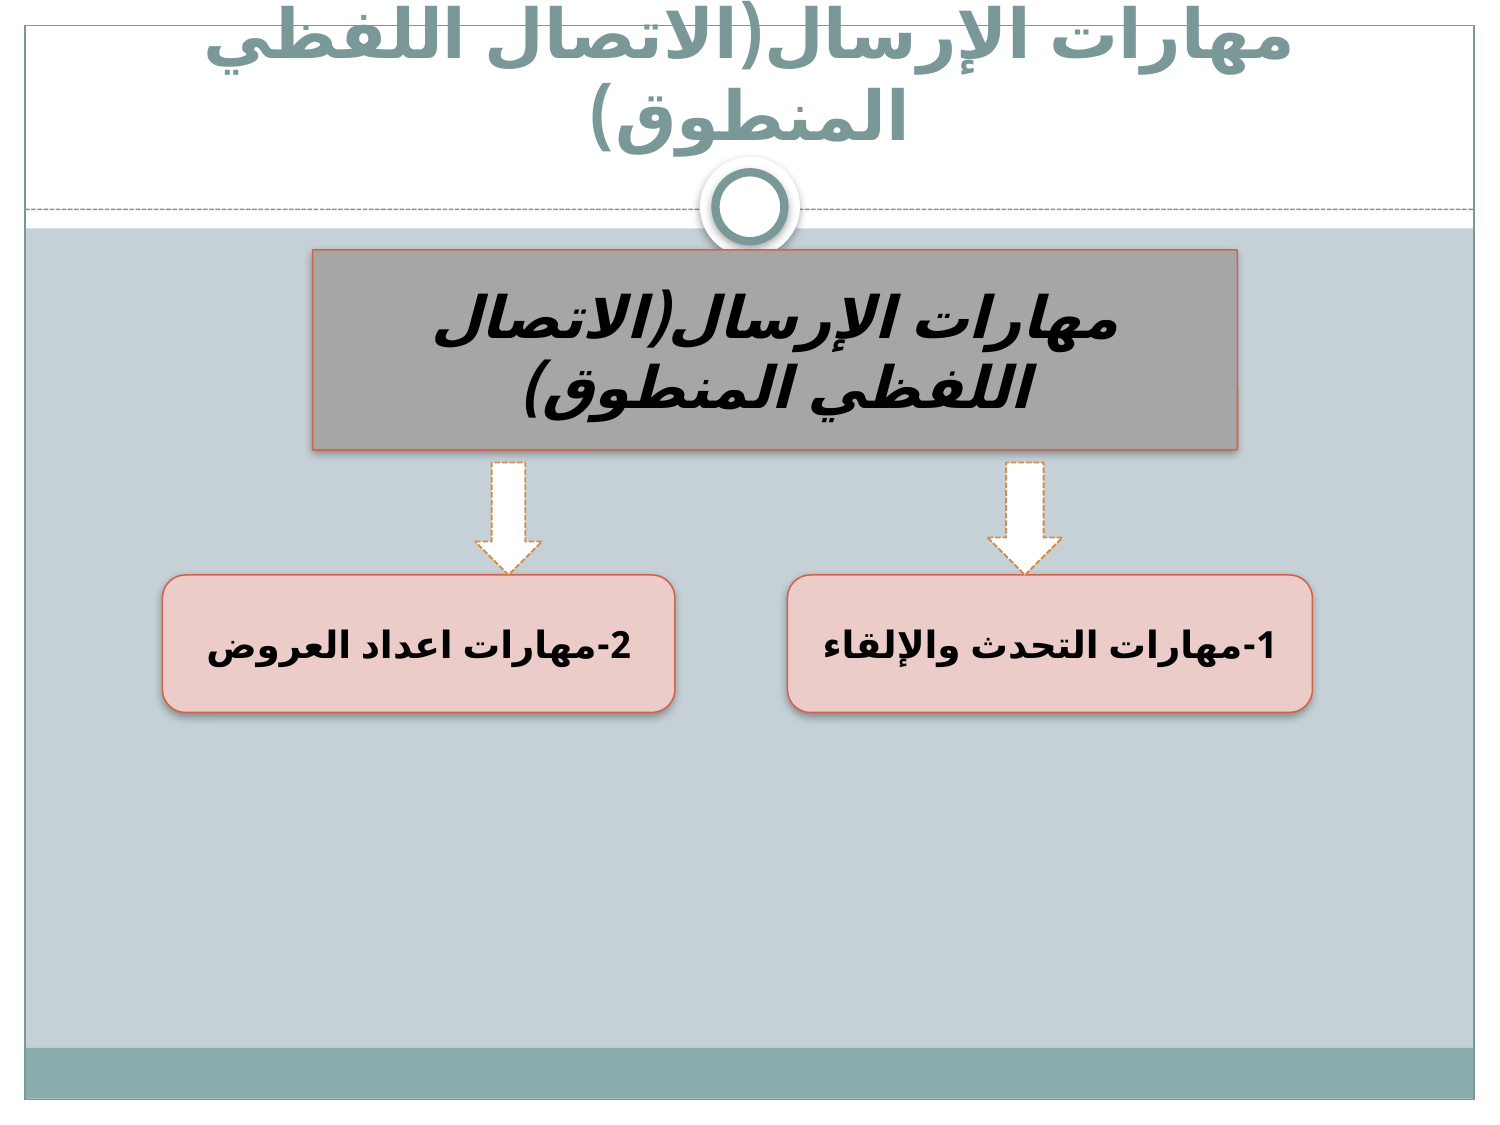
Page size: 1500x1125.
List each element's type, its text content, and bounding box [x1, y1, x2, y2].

text_box 2-مهارات اعداد العروض [161, 574, 676, 714]
text_box 1-مهارات التحدث والإلقاء [786, 574, 1314, 714]
title مهارات الإرسال(الاتصال اللفظي المنطوق) [49, 37, 1450, 162]
text_box [987, 461, 1063, 576]
text_box [474, 461, 543, 576]
text_box مهارات الإرسال(الاتصال اللفظي المنطوق) [311, 249, 1239, 451]
